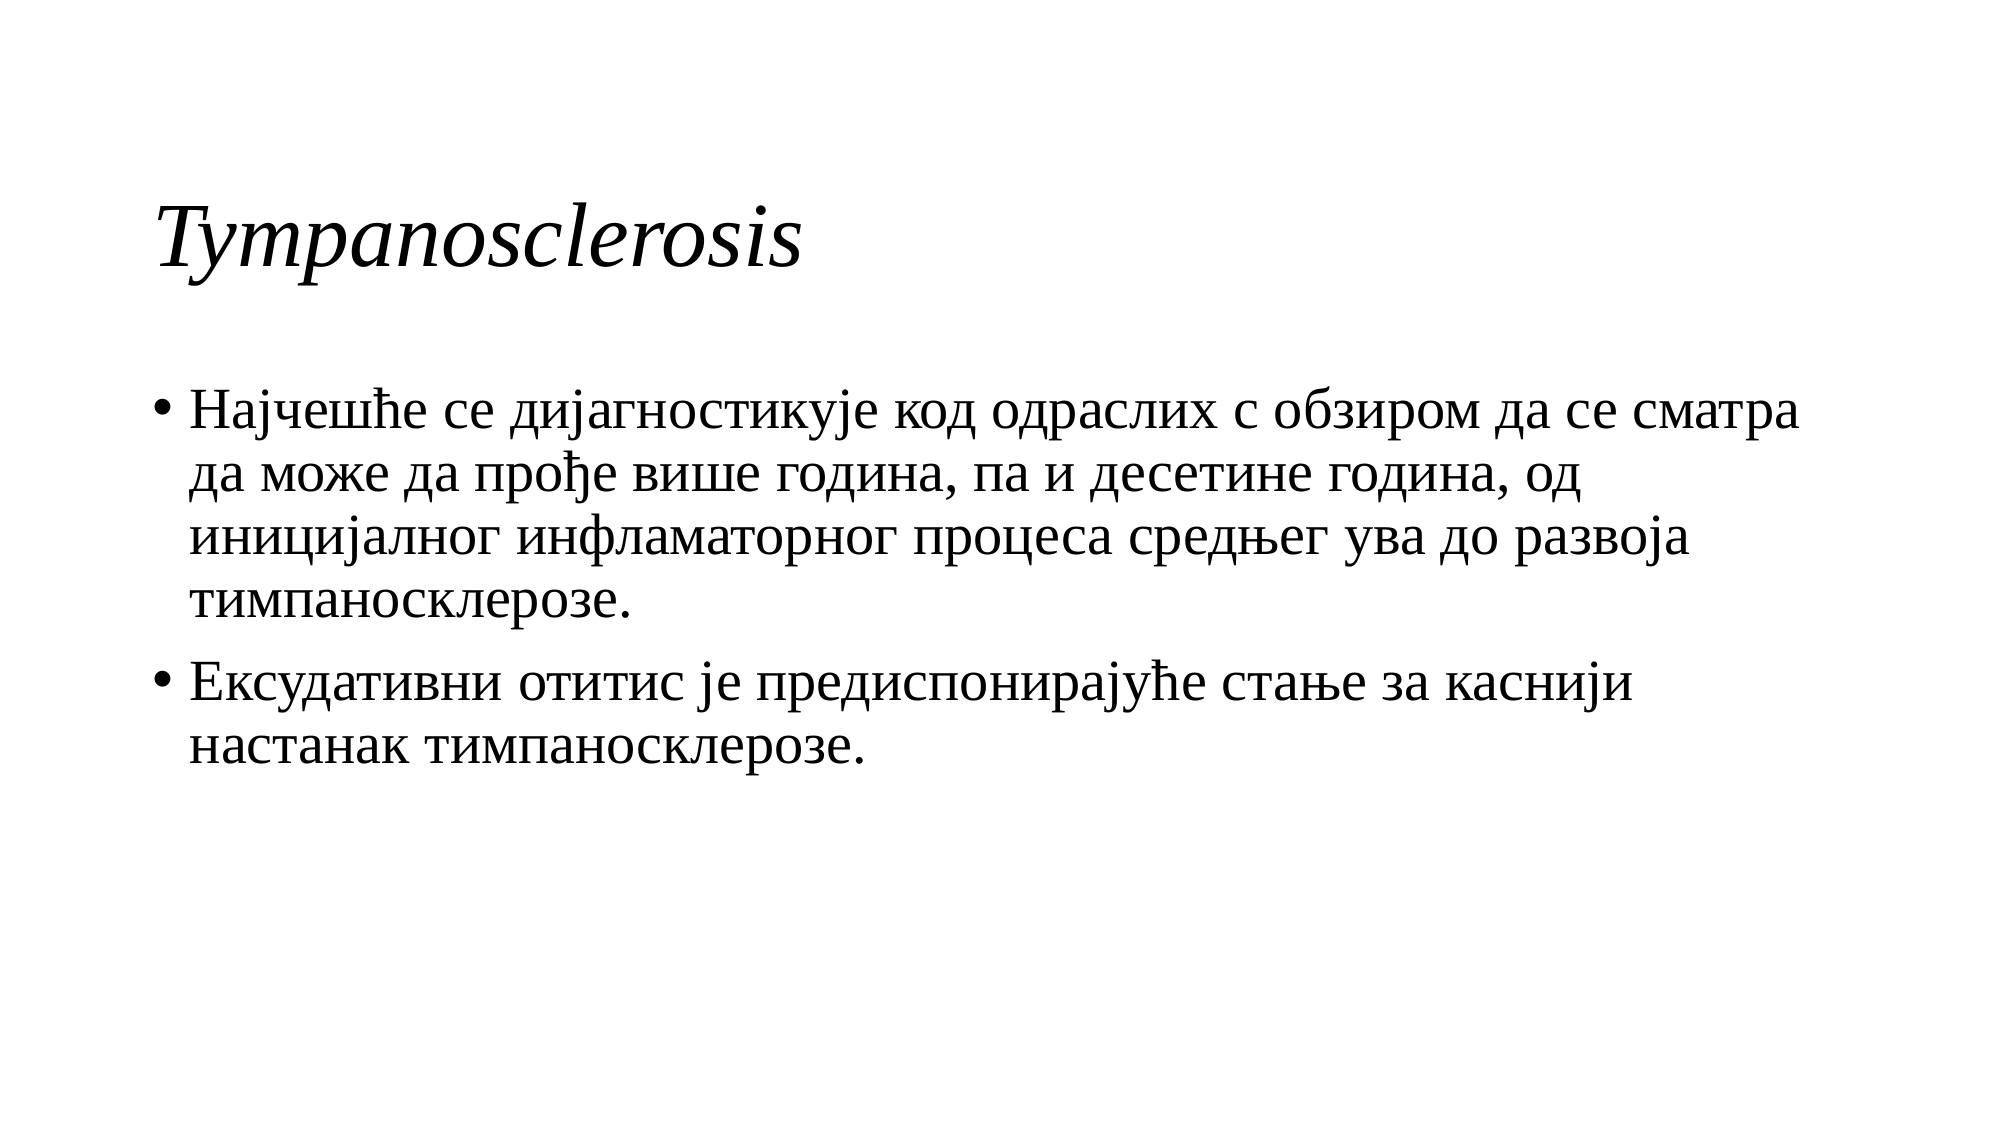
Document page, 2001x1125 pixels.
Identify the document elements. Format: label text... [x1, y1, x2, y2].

list Најчешће се дијагностикује код одраслих с обзиром да се сматра да може да прође више година, па и десетине година, од иницијалног инфламаторног процеса средњег ува до развоја тимпаносклерозе. Ексудативни отитис је предиспонирајуће стање за каснији настанак тимпаносклерозе. [137, 370, 1863, 1085]
title Tympanosclerosis [137, 128, 1863, 346]
